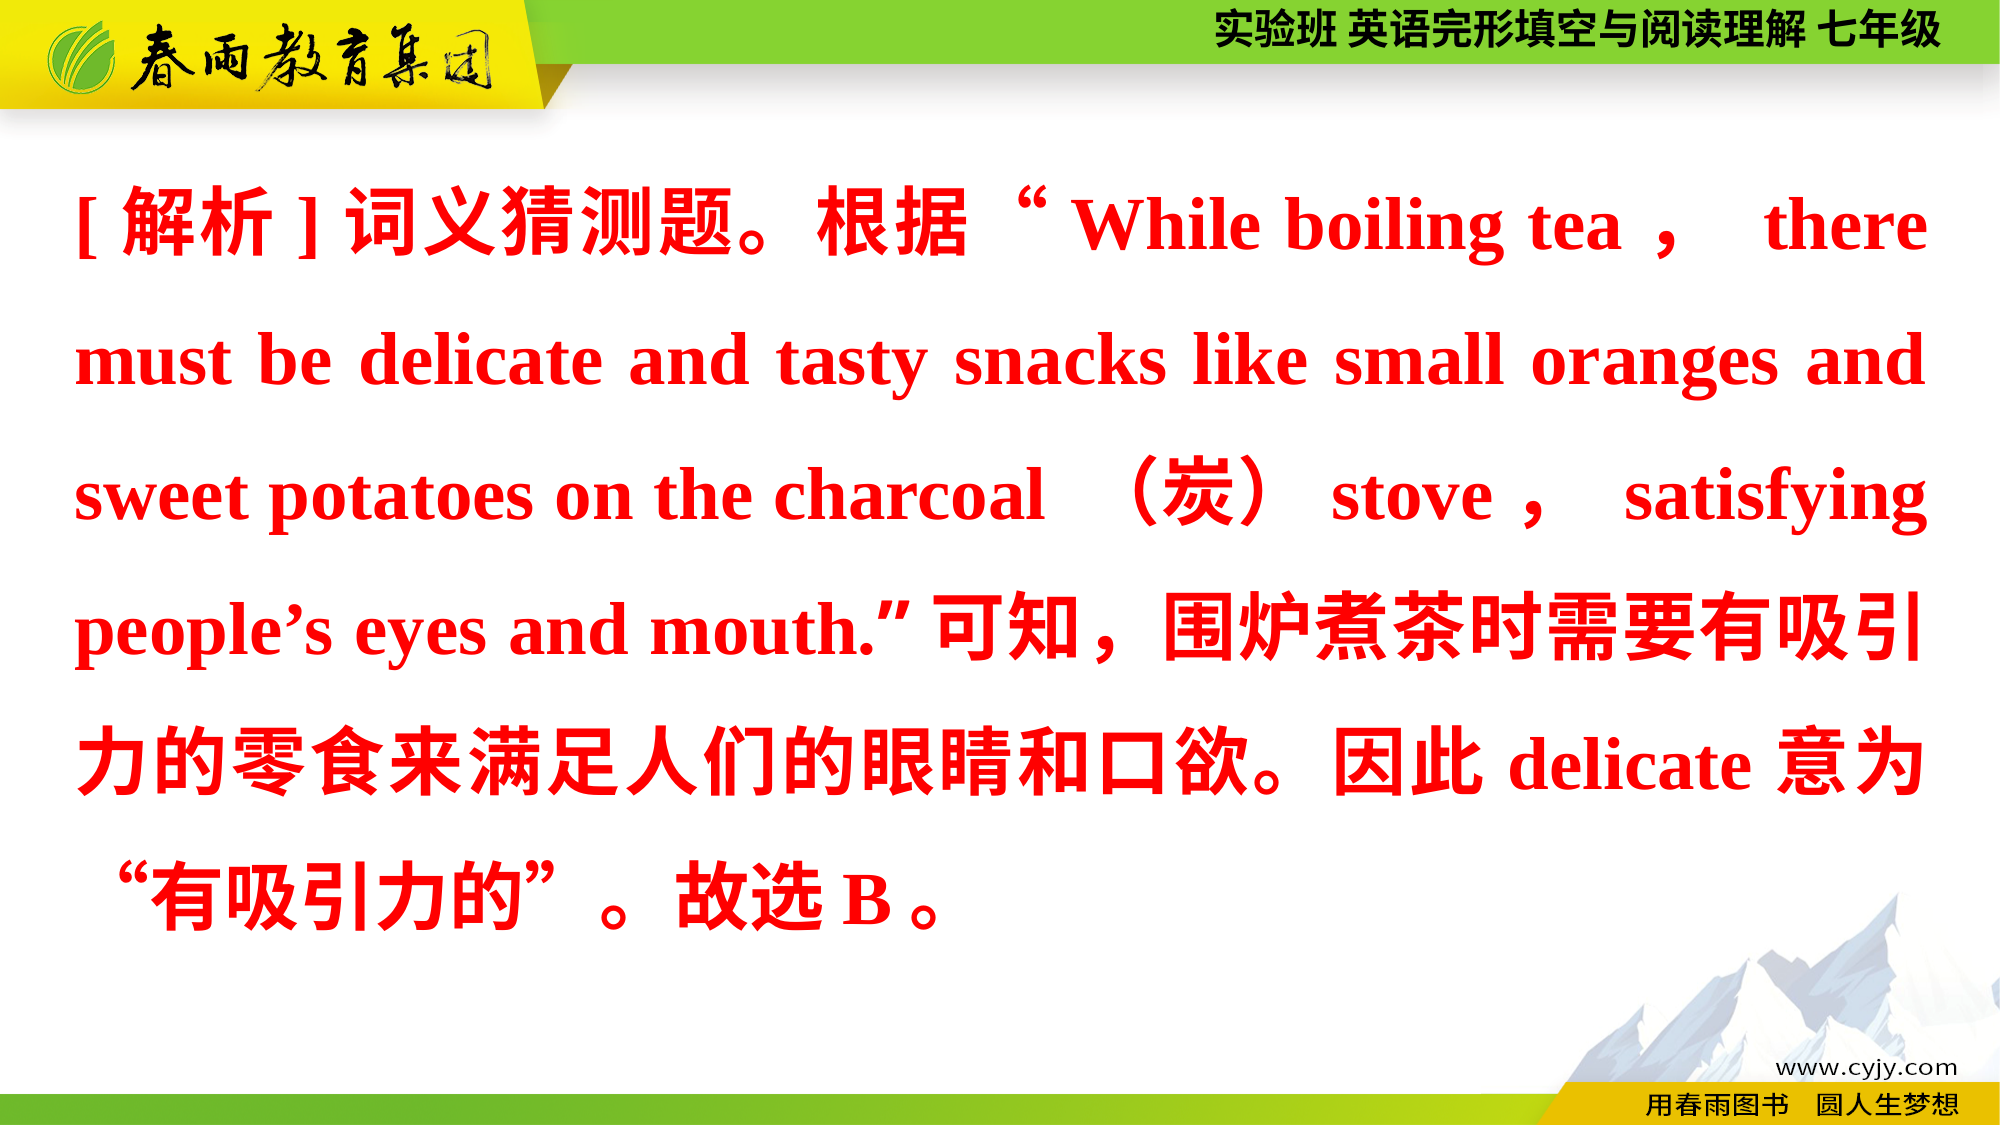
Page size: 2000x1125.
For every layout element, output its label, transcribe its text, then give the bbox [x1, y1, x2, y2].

picture [0, 0, 2000, 1125]
list [解析]词义猜测题。根据“While boiling tea， there must be delicate and tasty snacks like small oranges and sweet potatoes on the charcoal （炭）stove， satisfying people’s eyes and mouth.”可知，围炉煮茶时需要有吸引力的零食来满足人们的眼睛和口欲。因此delicate意为“有吸引力的”。故选B。 [59, 122, 1944, 939]
